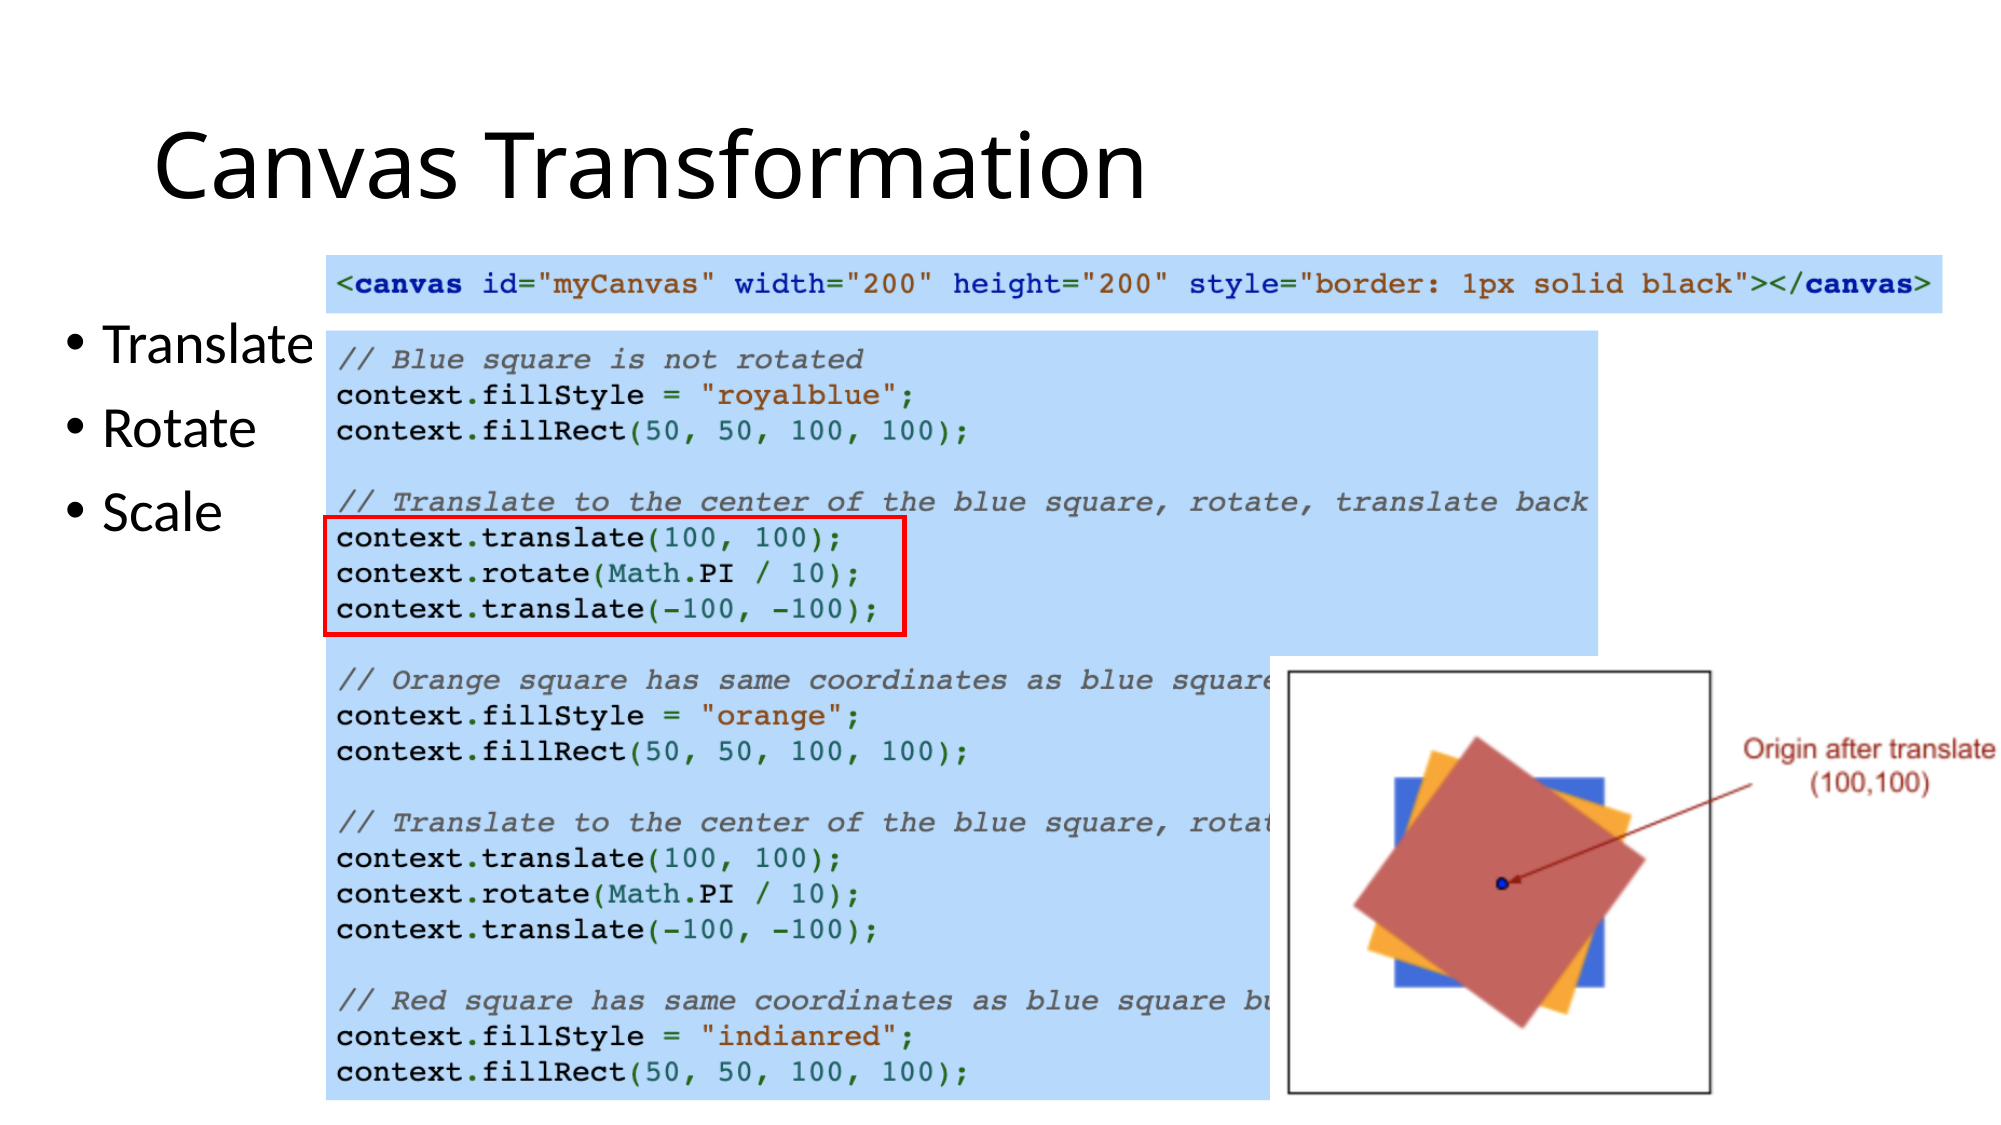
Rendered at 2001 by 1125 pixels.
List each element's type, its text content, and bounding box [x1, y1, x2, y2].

list Translate Rotate Scale [50, 306, 312, 1020]
title Canvas Transformation [137, 59, 1863, 278]
picture [312, 241, 2000, 1112]
